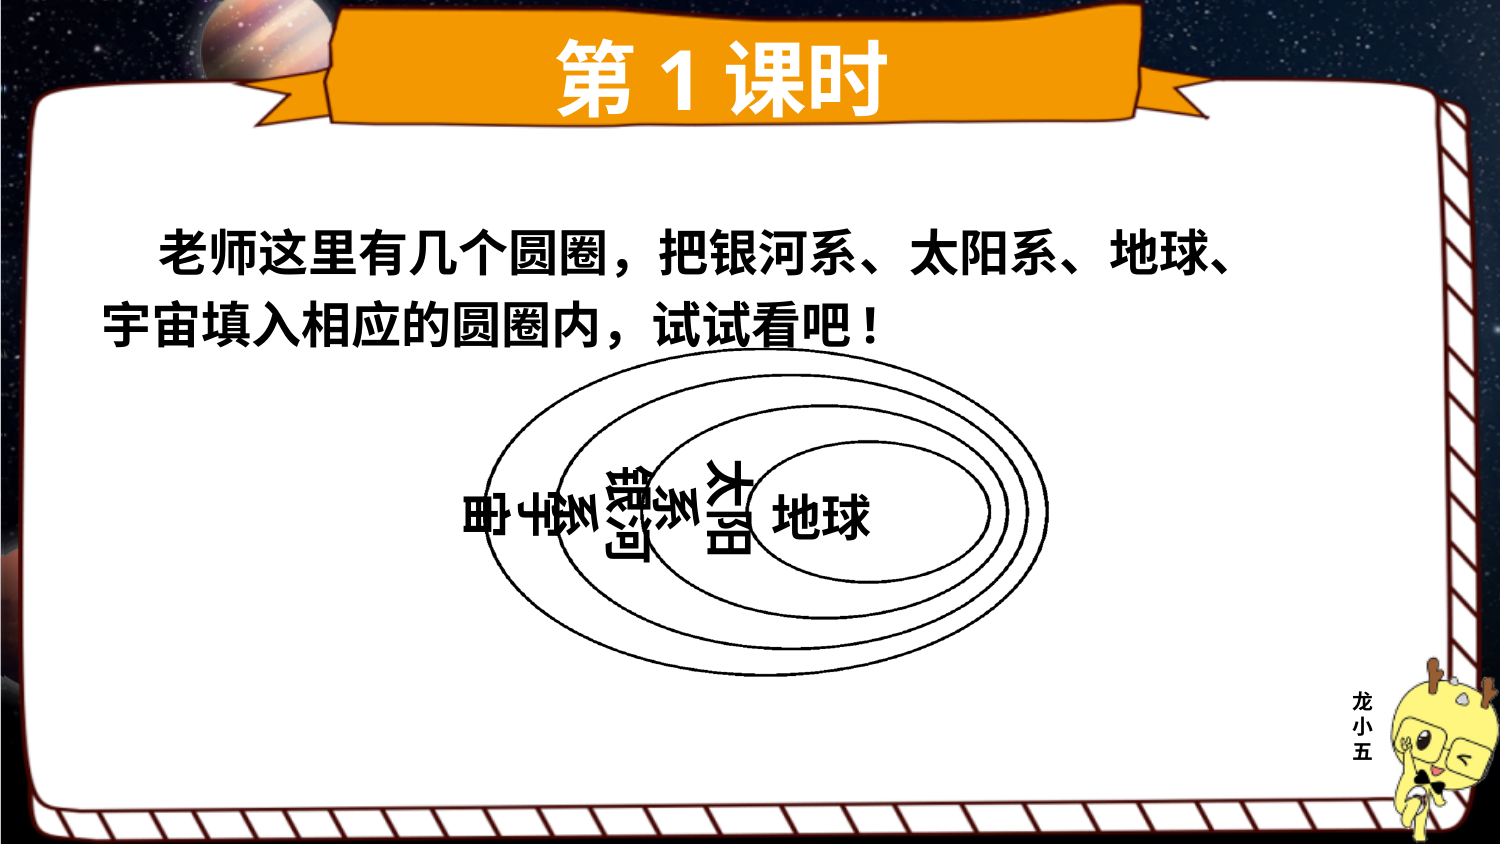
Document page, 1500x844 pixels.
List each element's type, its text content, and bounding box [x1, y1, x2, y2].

text_box 老师这里有几个圆圈，把银河系、太阳系、地球、宇宙填入相应的圆圈内，试试看吧! [86, 202, 1304, 361]
text_box 第1课时 [538, 0, 935, 135]
picture [0, 0, 1500, 844]
